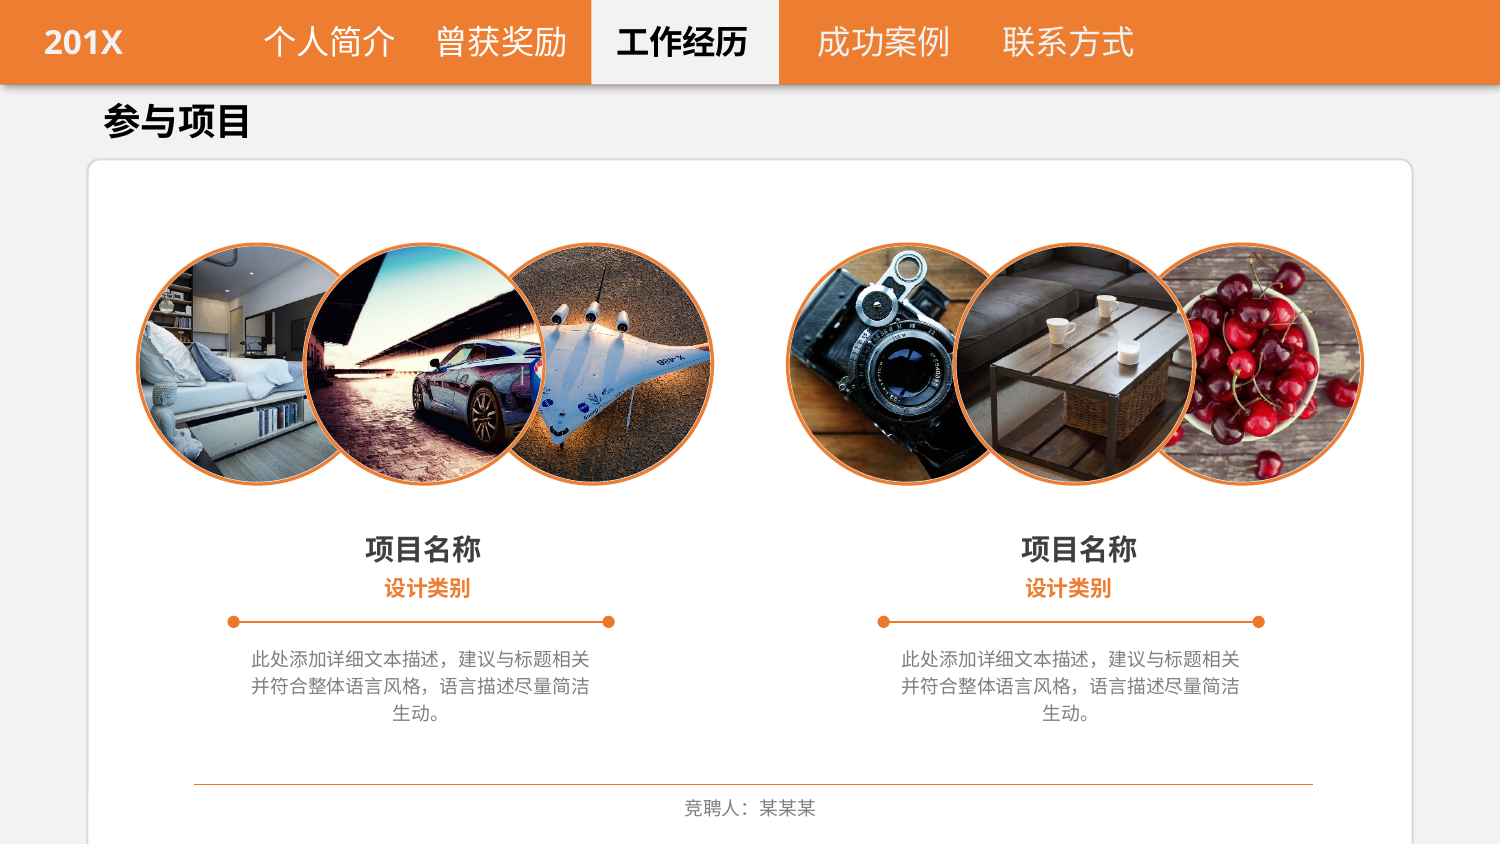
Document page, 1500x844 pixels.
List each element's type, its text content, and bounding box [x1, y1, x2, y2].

text_box 成功案例 [803, 14, 966, 69]
text_box 项目名称 [1006, 523, 1153, 574]
text_box [589, 0, 781, 86]
text_box 个人简介 [248, 14, 412, 69]
text_box 此处添加详细文本描述，建议与标题相关并符合整体语言风格，语言描述尽量简洁生动。 [878, 635, 1263, 732]
text_box [781, 0, 1500, 86]
text_box 工作经历 [601, 14, 764, 69]
text_box 此处添加详细文本描述，建议与标题相关并符合整体语言风格，语言描述尽量简洁生动。 [228, 635, 613, 732]
text_box [0, 0, 589, 86]
text_box 联系方式 [987, 14, 1151, 69]
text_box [545, 243, 713, 485]
text_box 设计类别 [369, 567, 487, 609]
text_box 曾获奖励 [419, 14, 583, 70]
text_box 项目名称 [350, 523, 497, 574]
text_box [787, 243, 953, 485]
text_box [1195, 243, 1363, 485]
text_box 设计类别 [1010, 567, 1127, 609]
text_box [954, 243, 1195, 485]
text_box 竞聘人：某某某 [669, 788, 831, 827]
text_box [304, 243, 545, 485]
text_box 参与项目 [88, 90, 269, 151]
text_box 201X [29, 14, 139, 69]
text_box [137, 243, 303, 485]
